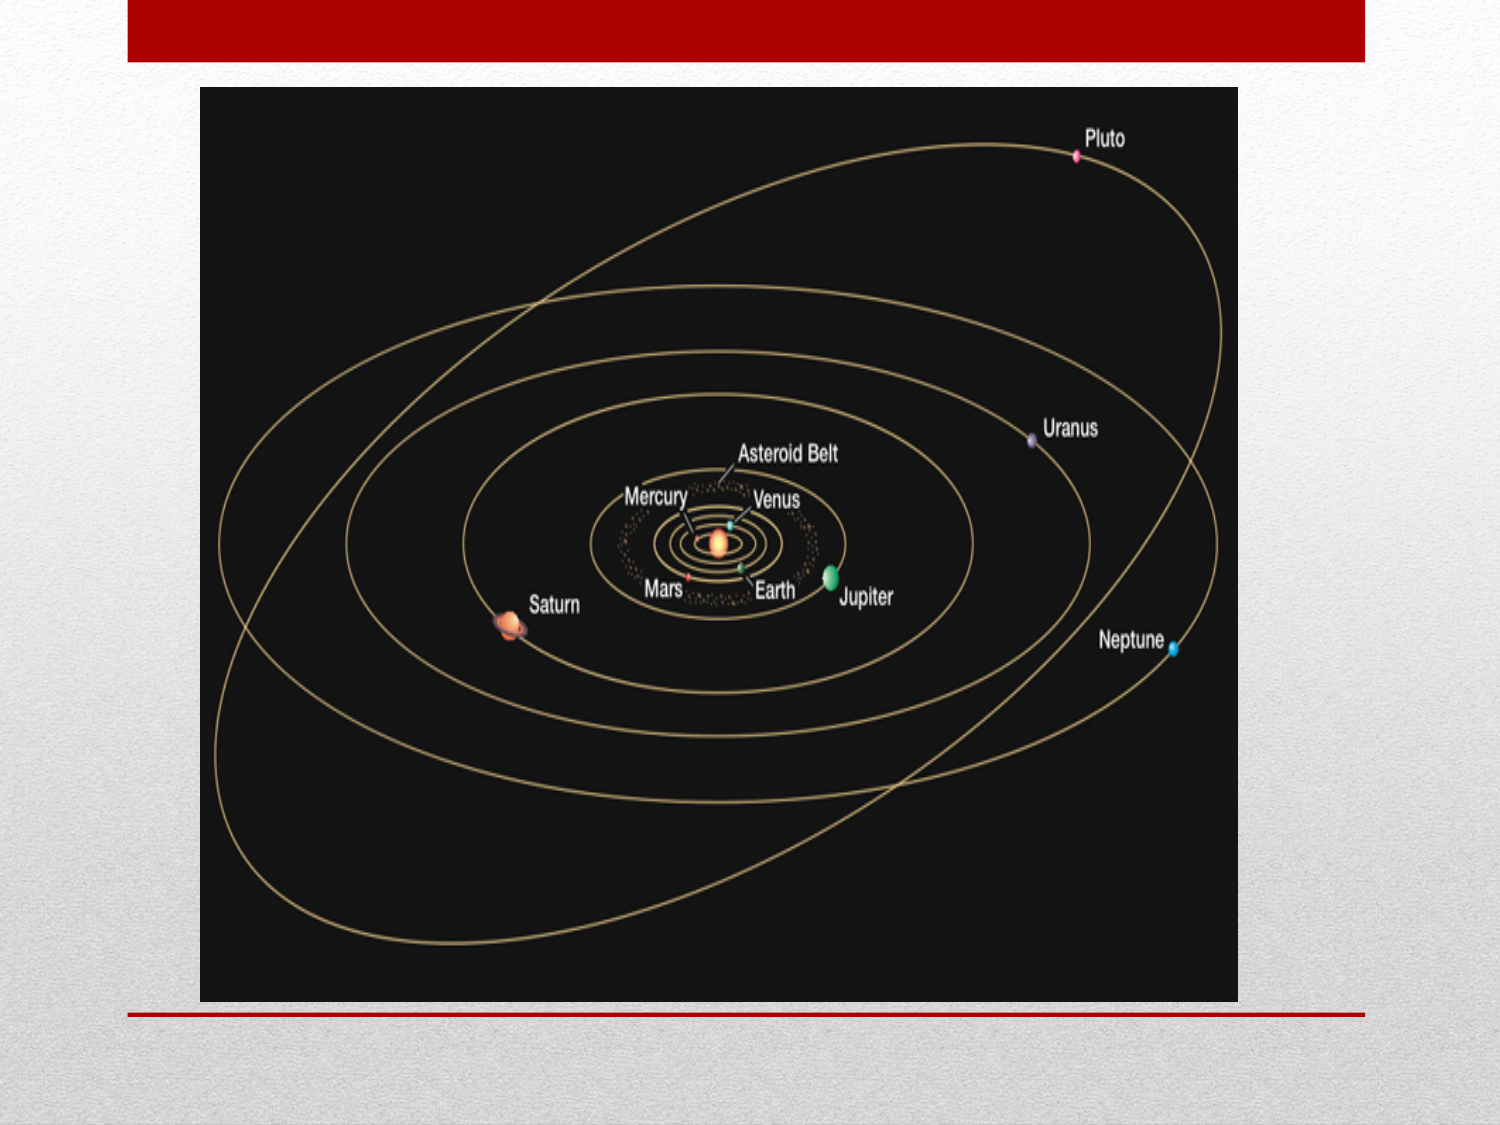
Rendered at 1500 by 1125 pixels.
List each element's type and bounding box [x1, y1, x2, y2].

picture [199, 86, 1239, 1003]
